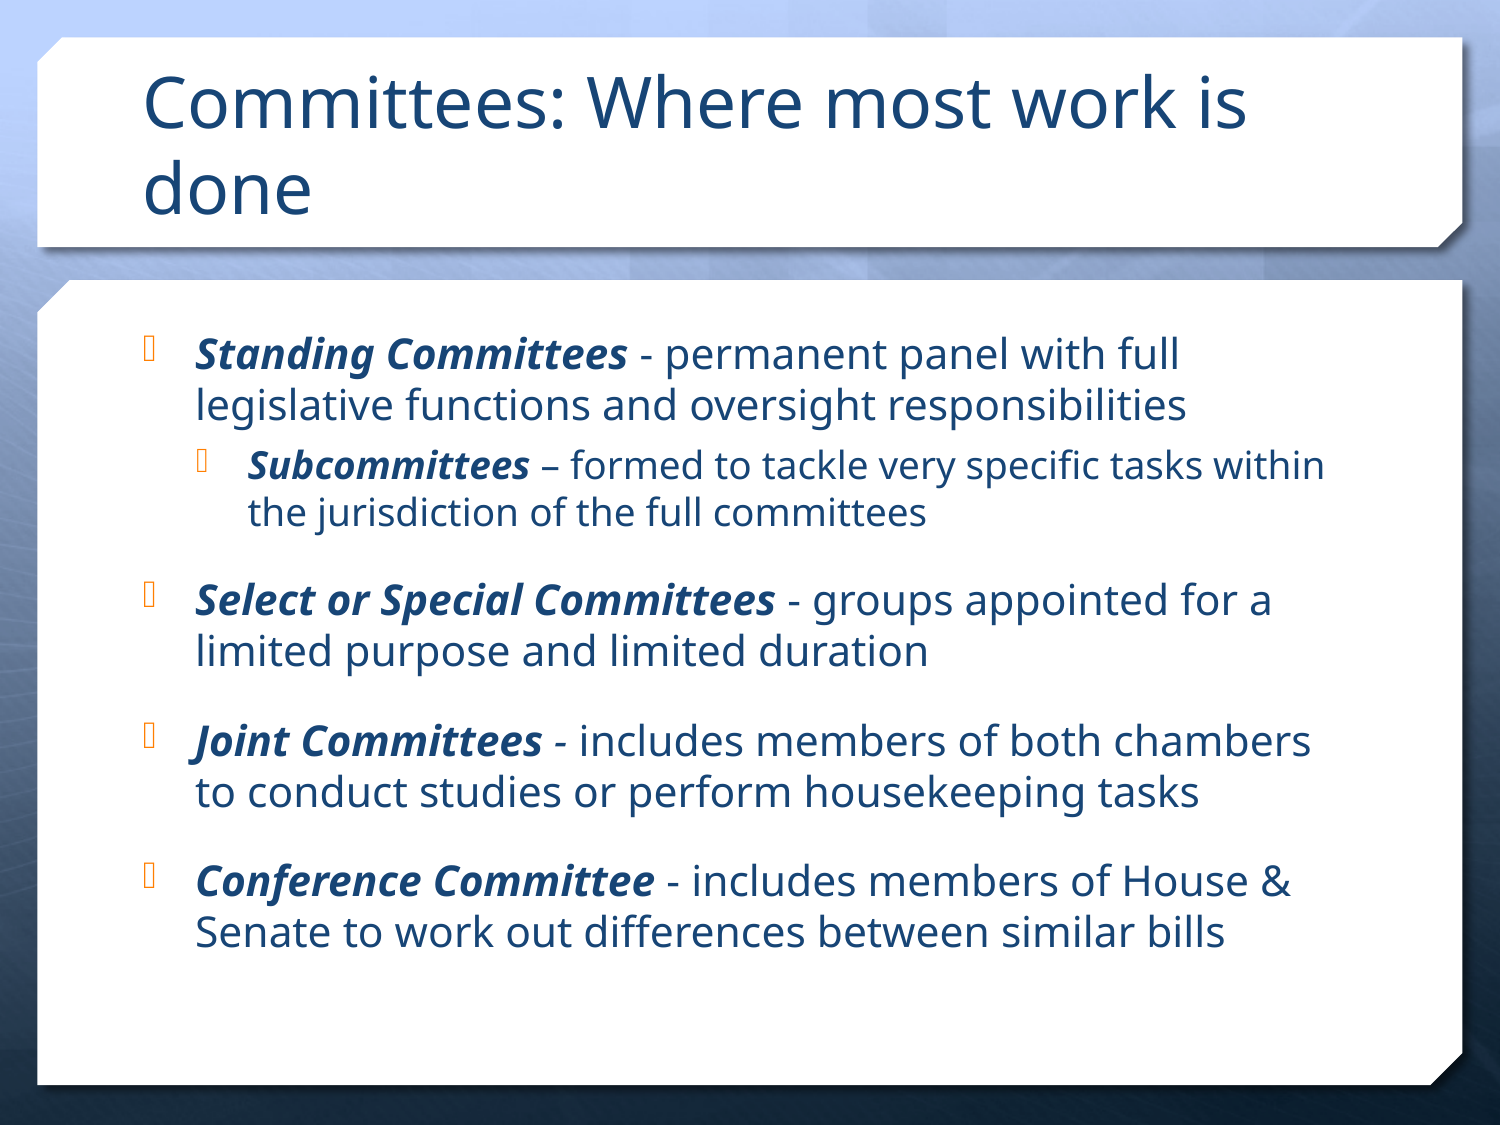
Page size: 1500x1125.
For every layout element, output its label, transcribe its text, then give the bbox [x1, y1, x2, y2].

list Standing Committees - permanent panel with full legislative functions and oversight responsibilities Subcommittees – formed to tackle very specific tasks within the jurisdiction of the full committees Select or Special Committees - groups appointed for a limited purpose and limited duration Joint Committees - includes members of both chambers to conduct studies or perform housekeeping tasks Conference Committee - includes members of House & Senate to work out differences between similar bills [127, 319, 1372, 978]
title Committees: Where most work is done [127, 48, 1372, 236]
